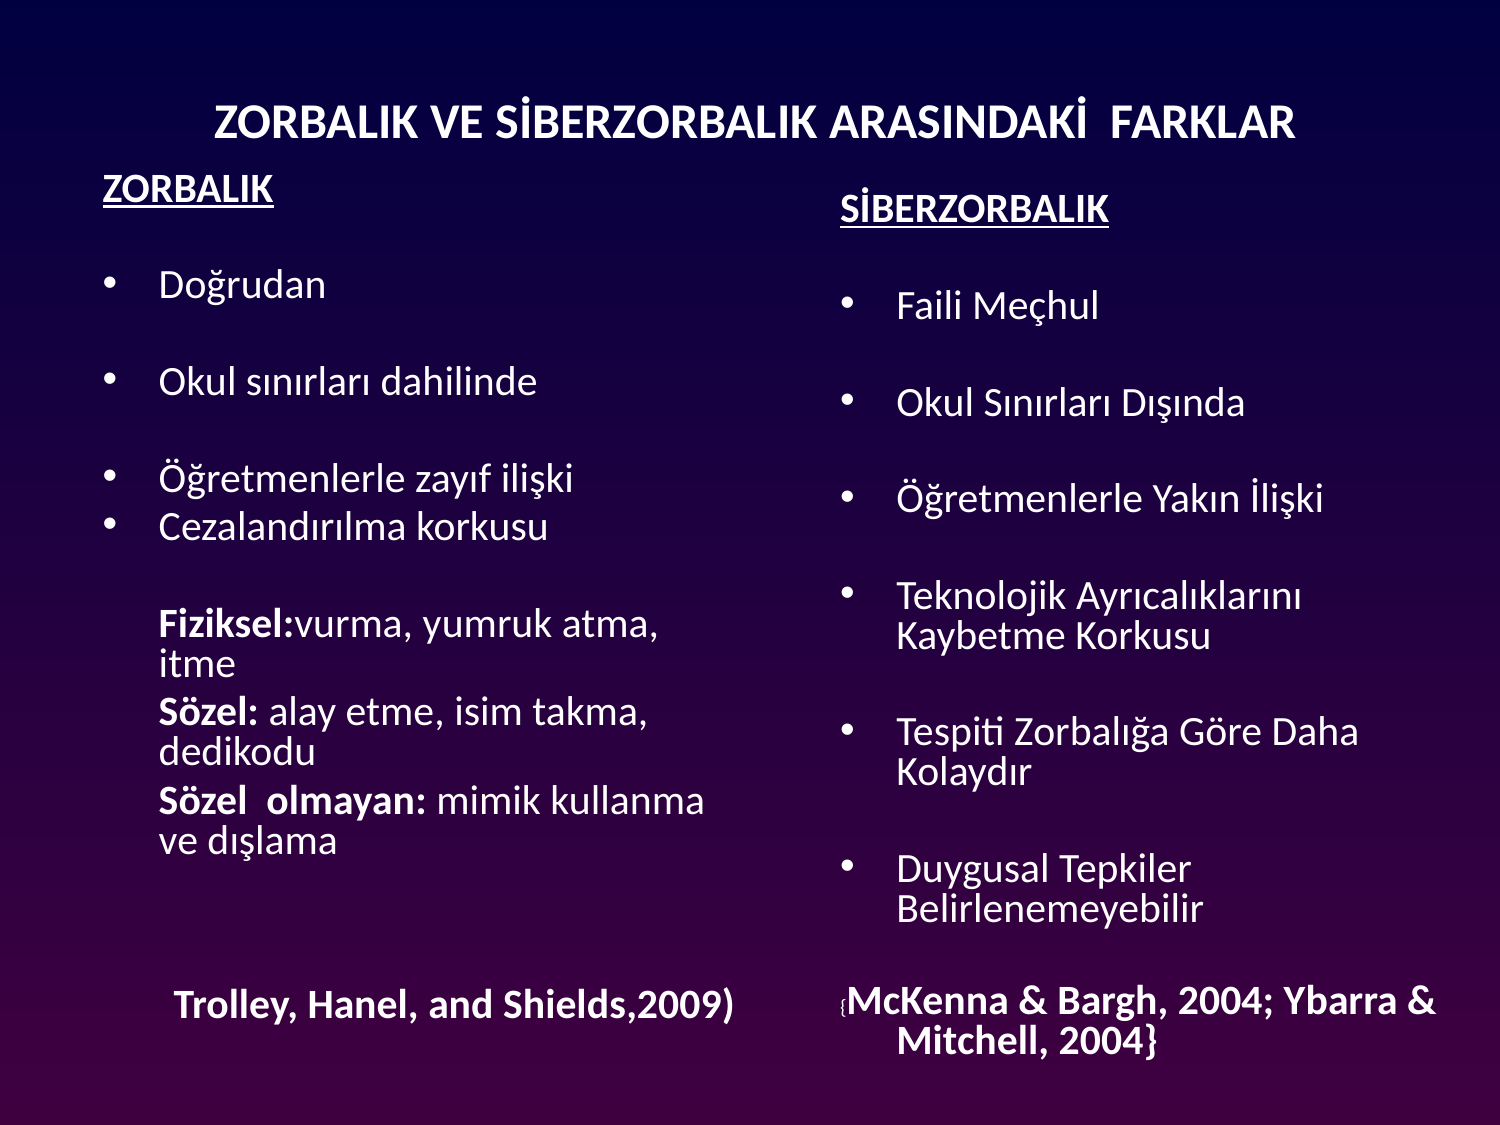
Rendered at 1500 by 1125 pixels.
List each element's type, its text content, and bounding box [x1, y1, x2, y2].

list SİBERZORBALIK Faili Meçhul Okul Sınırları Dışında Öğretmenlerle Yakın İlişki Teknolojik Ayrıcalıklarını Kaybetme Korkusu Tespiti Zorbalığa Göre Daha Kolaydır Duygusal Tepkiler Belirlenemeyebilir {McKenna & Bargh, 2004; Ybarra & Mitchell, 2004} [824, 124, 1463, 1101]
list ZORBALIK Doğrudan Okul sınırları dahilinde Öğretmenlerle zayıf ilişki Cezalandırılma korkusu Fiziksel:vurma, yumruk atma, itme Sözel: alay etme, isim takma, dedikodu Sözel olmayan: mimik kullanma ve dışlama Trolley, Hanel, and Shields,2009) [87, 162, 751, 1088]
title ZORBALIK VE SİBERZORBALIK ARASINDAKİ FARKLAR [149, 49, 1362, 188]
